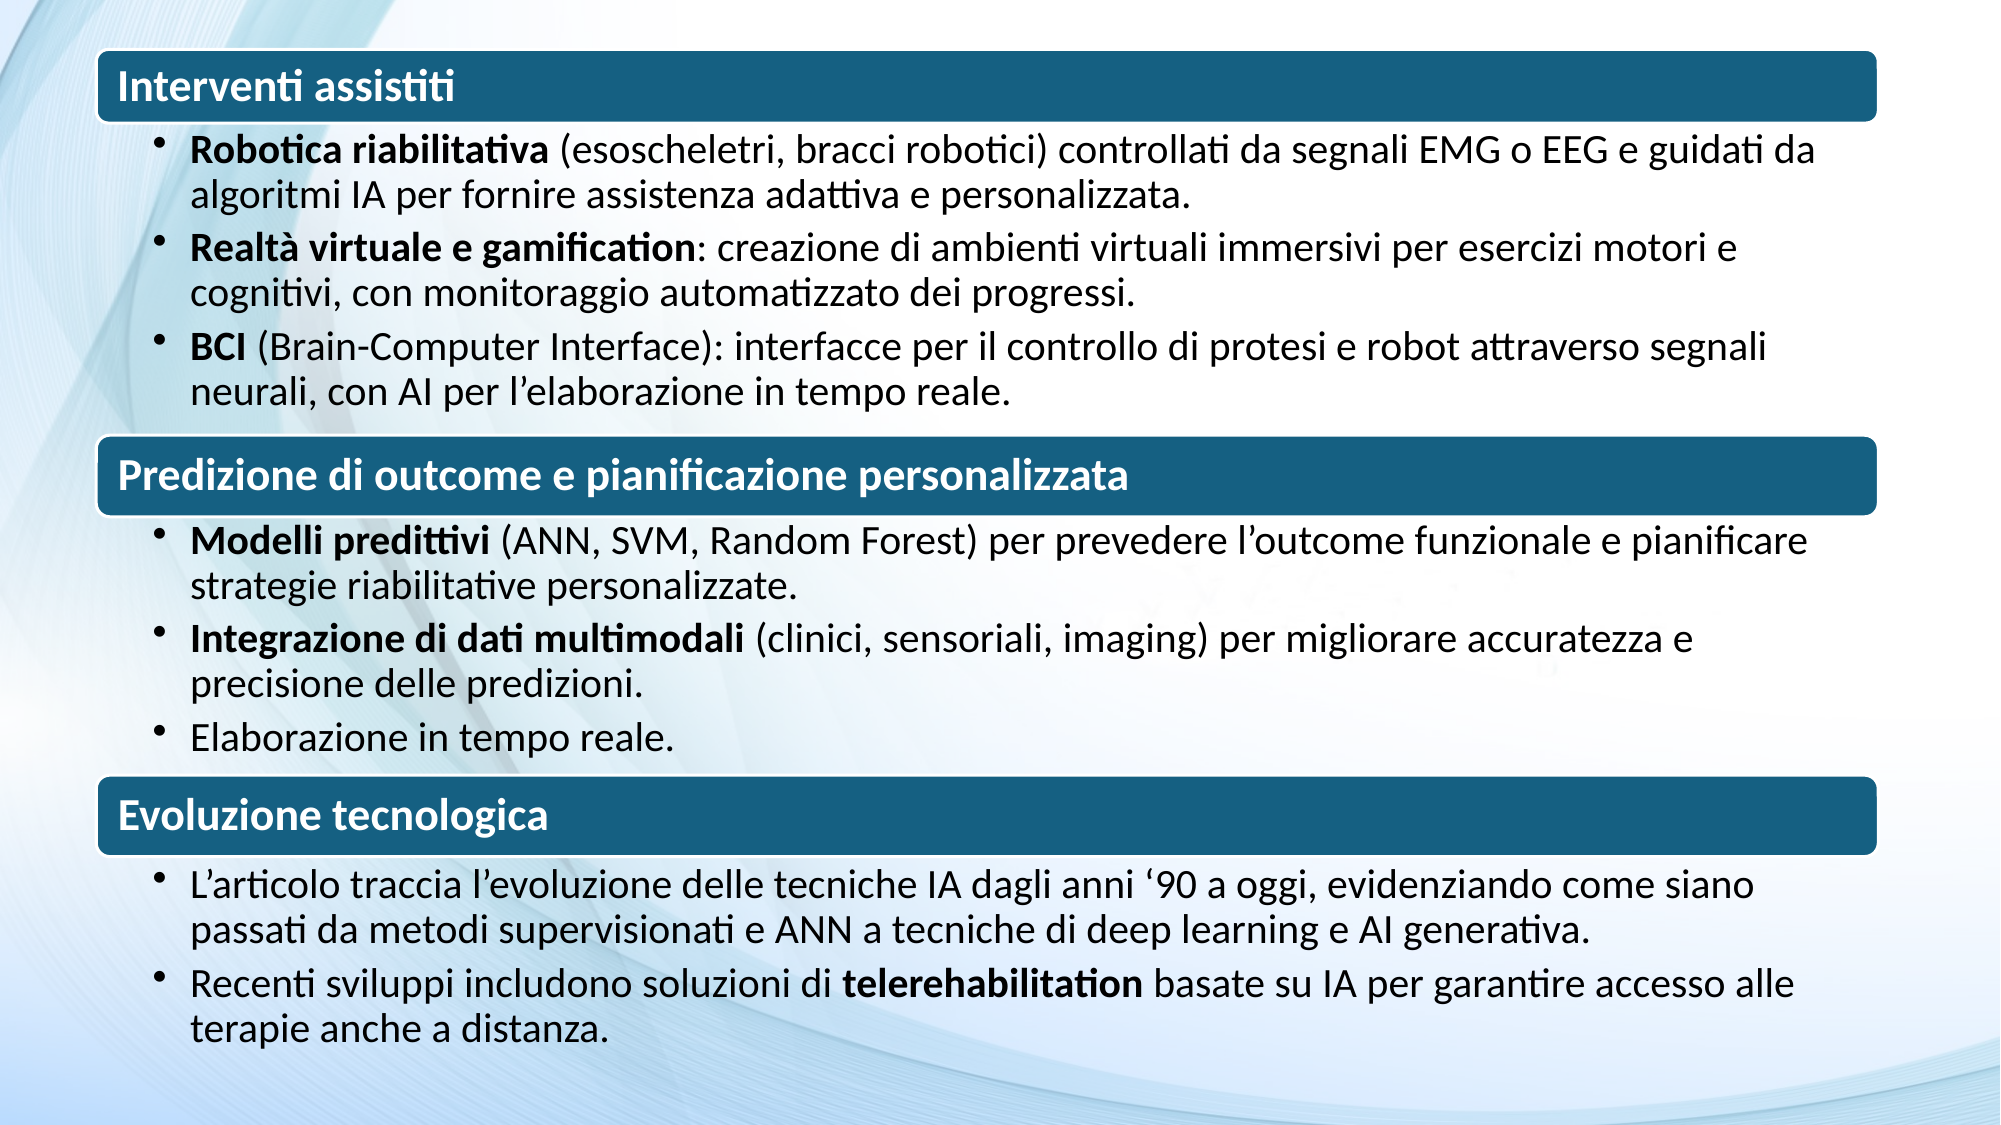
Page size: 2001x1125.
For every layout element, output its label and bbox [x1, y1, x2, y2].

text_box [95, 431, 1879, 760]
text_box [95, 48, 1879, 398]
text_box [95, 774, 1879, 1068]
